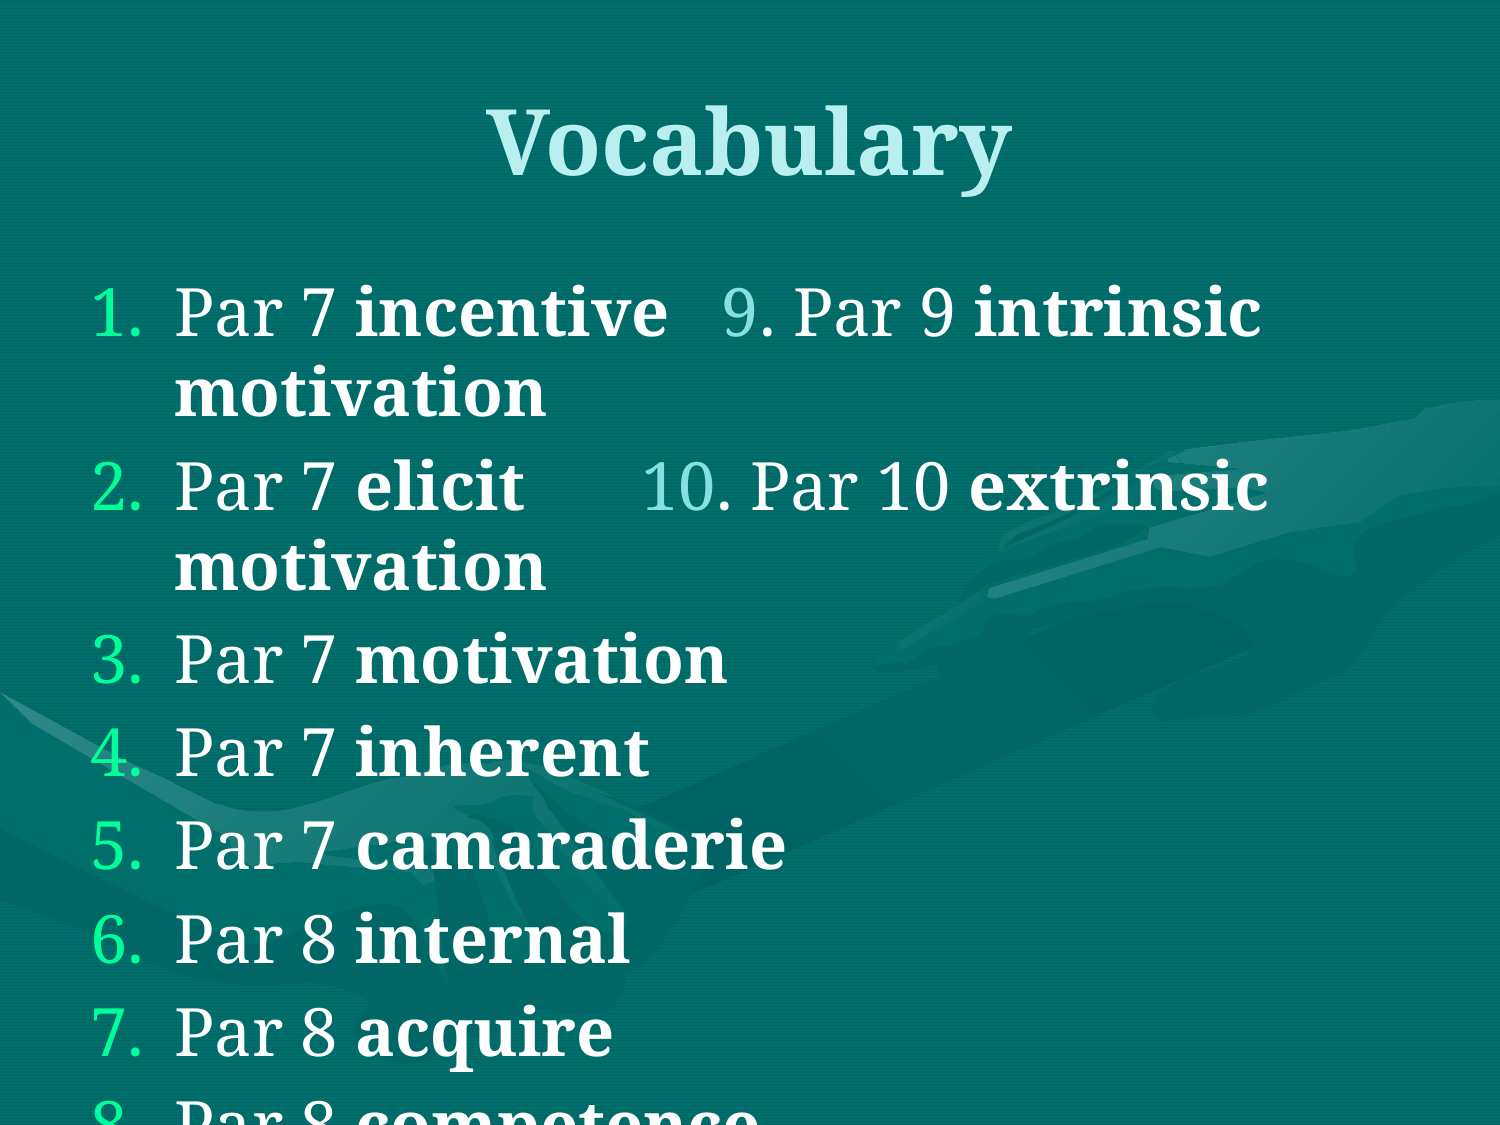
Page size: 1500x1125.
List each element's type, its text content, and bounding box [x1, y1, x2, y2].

list Par 7 incentive 9. Par 9 intrinsic motivation Par 7 elicit 10. Par 10 extrinsic motivation Par 7 motivation Par 7 inherent Par 7 camaraderie Par 8 internal Par 8 acquire Par 8 competence [74, 262, 1426, 1125]
title Vocabulary [74, 44, 1426, 233]
